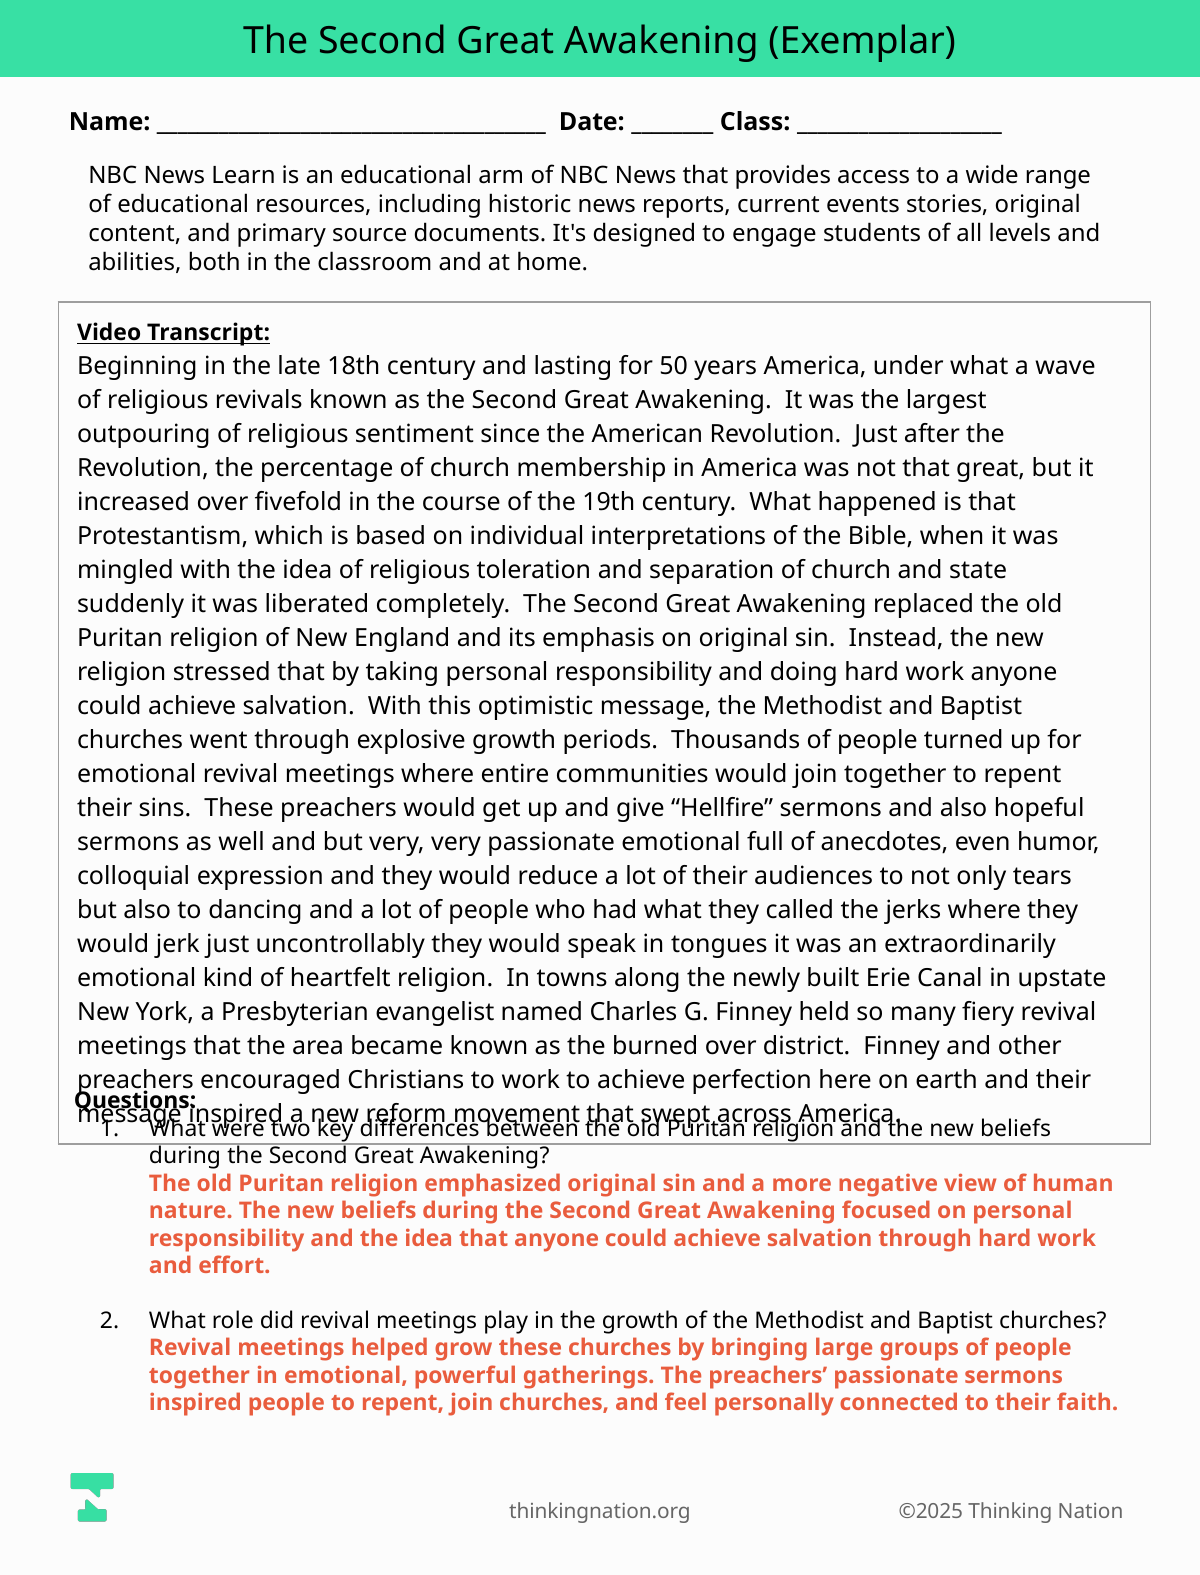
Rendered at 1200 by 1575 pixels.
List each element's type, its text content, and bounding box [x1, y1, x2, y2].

text_box NBC News Learn is an educational arm of NBC News that provides access to a wide range of educational resources, including historic news reports, current events stories, original content, and primary source documents. It's designed to engage students of all levels and abilities, both in the classroom and at home. [70, 150, 1139, 279]
text_box ©2025 Thinking Nation [854, 1486, 1139, 1532]
text_box thinkingnation.org [457, 1486, 742, 1532]
text_box The Second Great Awakening (Exemplar) [0, 0, 1200, 77]
table_header Video Transcript: Beginning in the late 18th century and lasting for 50 years America, under what a wave of religious revivals known as the Second Great Awakening. It was the largest outpouring of religious sentiment since the American Revolution. Just after the Revolution, the percentage of church membership in America was not that great, but it increased over fivefold in the course of the 19th century. What happened is that Protestantism, which is based on individual interpretations of the Bible, when it was mingled with the idea of religious toleration and separation of church and state suddenly it was liberated completely. The Second Great Awakening replaced the old Puritan religion of New England and its emphasis on original sin. Instead, the new religion stressed that by taking personal responsibility and doing hard work anyone could achieve salvation. With this optimistic message, the Methodist and Baptist churches went through explosive growth periods. Thousands of people turned up for emotional revival meetings where entire communities would join together to repent their sins. These preachers would get up and give “Hellfire” sermons and also hopeful sermons as well and but very, very passionate emotional full of anecdotes, even humor, colloquial expression and they would reduce a lot of their audiences to not only tears but also to dancing and a lot of people who had what they called the jerks where they would jerk just uncontrollably they would speak in tongues it was an extraordinarily emotional kind of heartfelt religion. In towns along the newly built Erie Canal in upstate New York, a Presbyterian evangelist named Charles G. Finney held so many fiery revival meetings that the area became known as the burned over district. Finney and other preachers encouraged Christians to work to achieve perfection here on earth and their message inspired a new reform movement that swept across America. [59, 303, 1150, 1143]
picture [58, 1463, 126, 1531]
text_box Name: ______________________________________ Date: ________ Class: ____________________ [53, 90, 1146, 150]
text_box Questions: What were two key differences between the old Puritan religion and the new beliefs during the Second Great Awakening? The old Puritan religion emphasized original sin and a more negative view of human nature. The new beliefs during the Second Great Awakening focused on personal responsibility and the idea that anyone could achieve salvation through hard work and effort. What role did revival meetings play in the growth of the Methodist and Baptist churches? Revival meetings helped grow these churches by bringing large groups of people together in emotional, powerful gatherings. The preachers’ passionate sermons inspired people to repent, join churches, and feel personally connected to their faith. [58, 1070, 1139, 1486]
